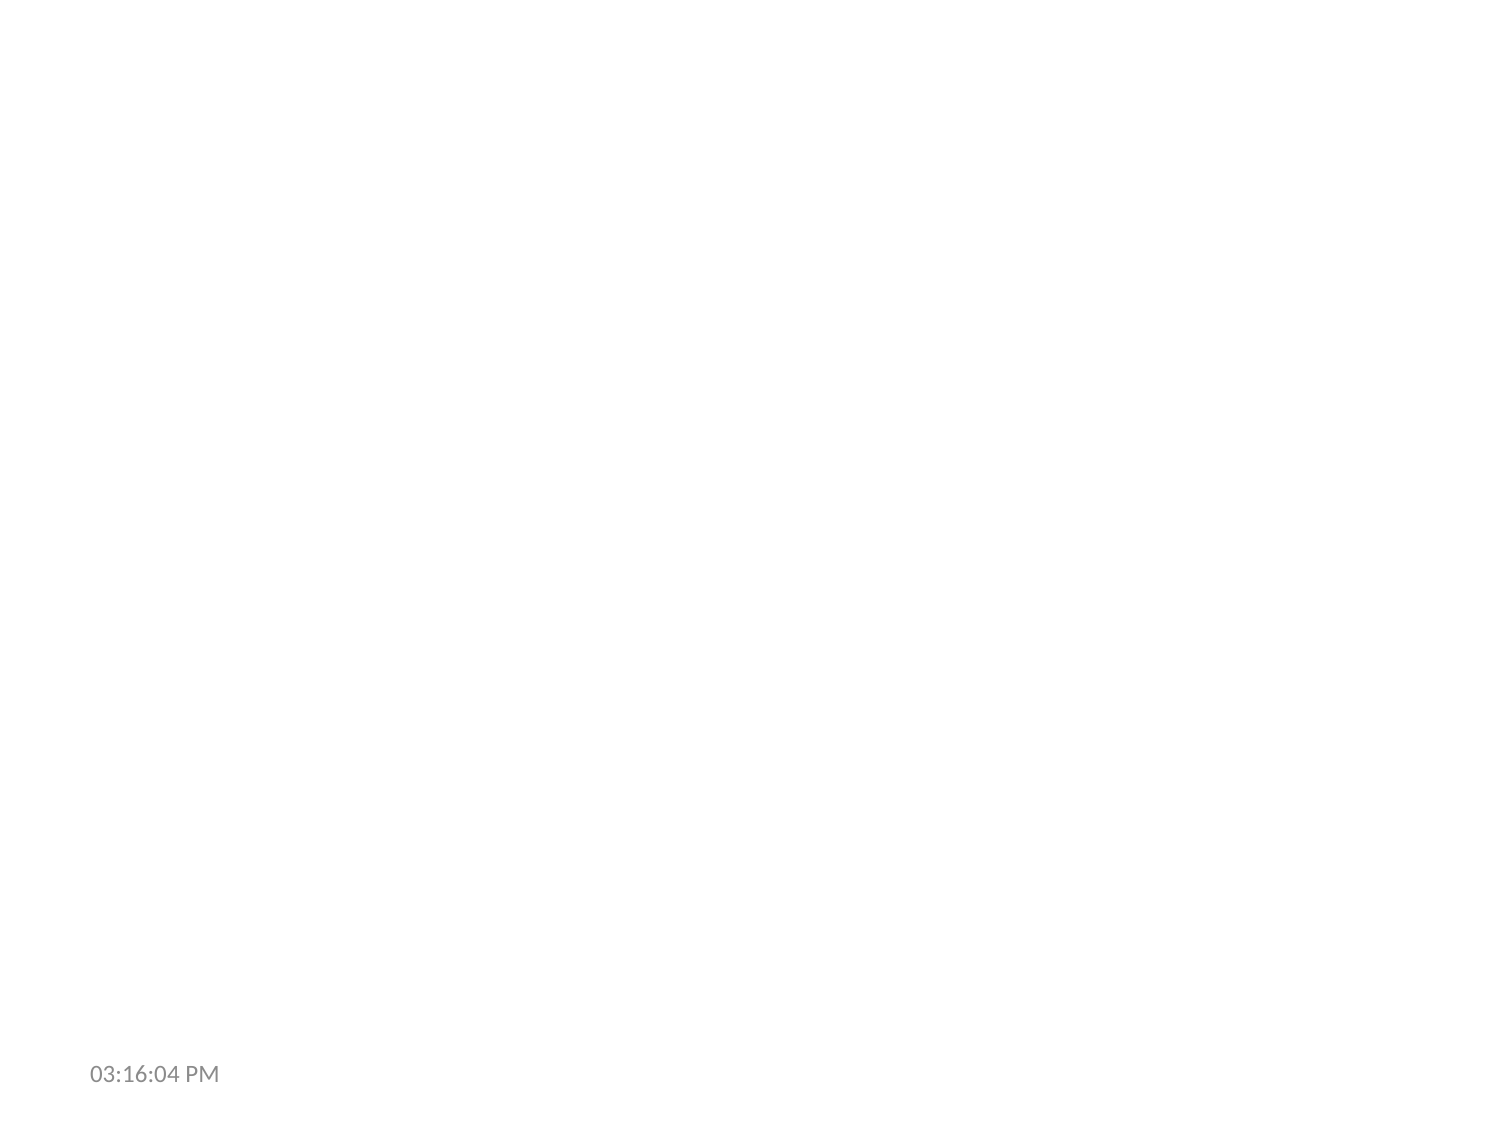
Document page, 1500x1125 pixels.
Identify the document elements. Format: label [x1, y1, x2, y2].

slide_number [75, 1042, 425, 1103]
